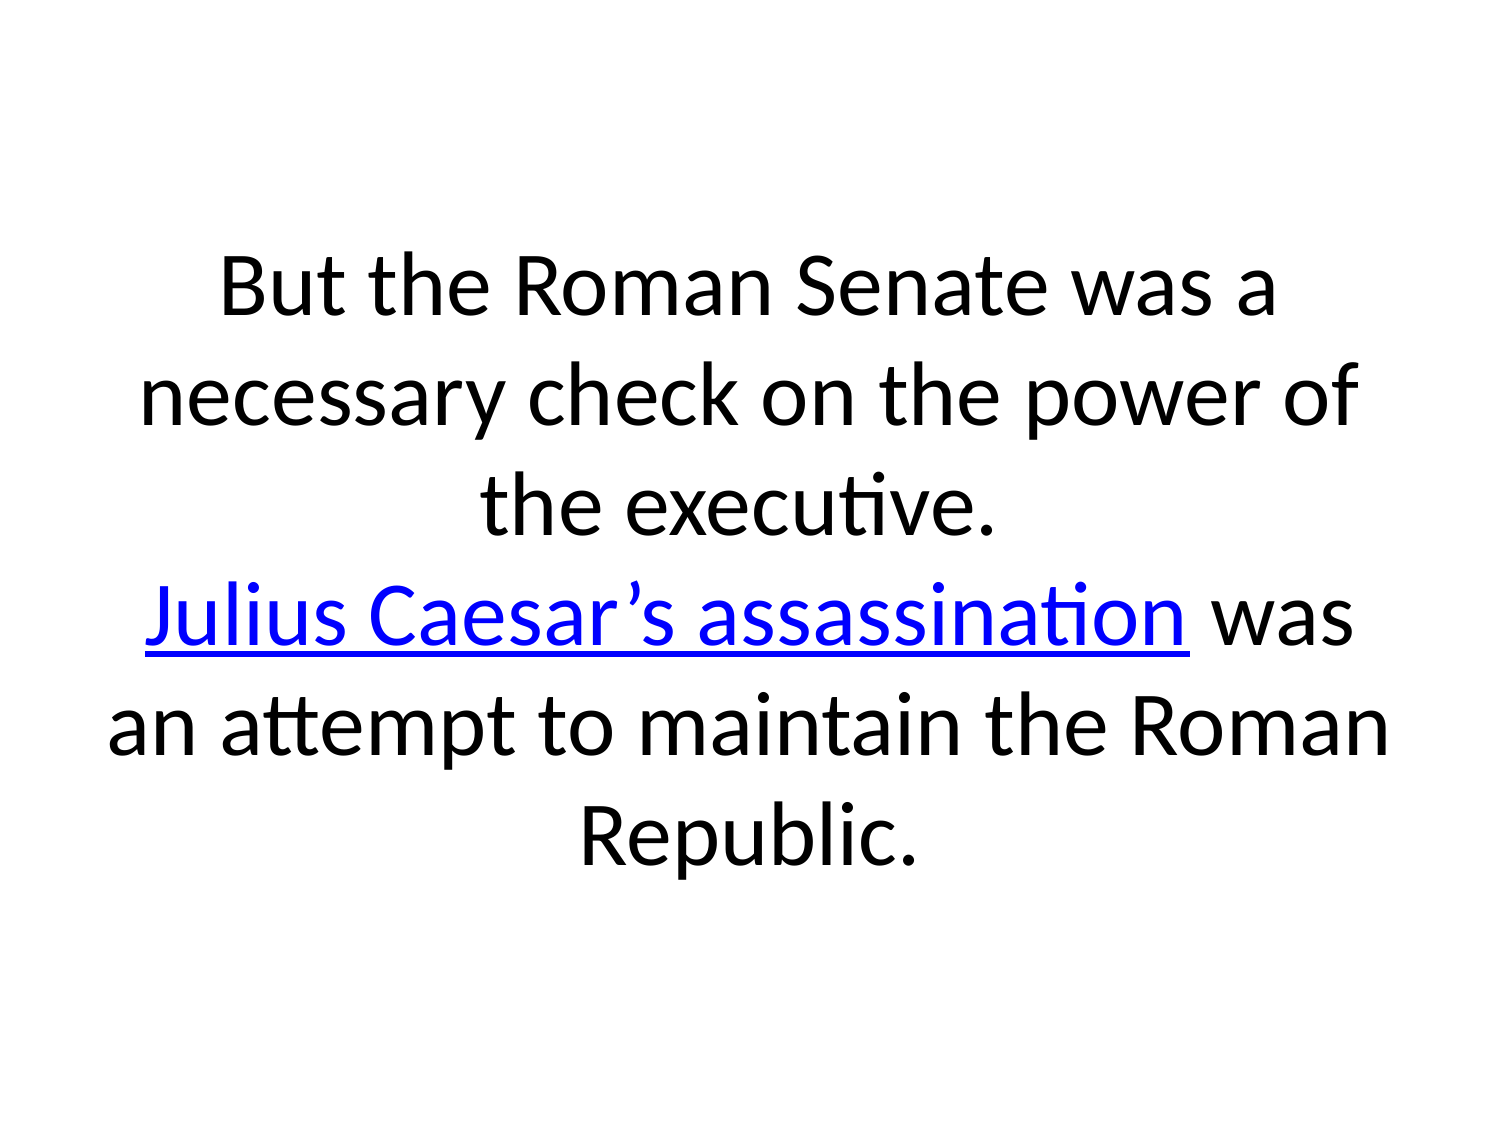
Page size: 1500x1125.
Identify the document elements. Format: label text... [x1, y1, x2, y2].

title But the Roman Senate was a necessary check on the power of the executive. Julius Caesar’s assassination was an attempt to maintain the Roman Republic. [74, 44, 1426, 1063]
